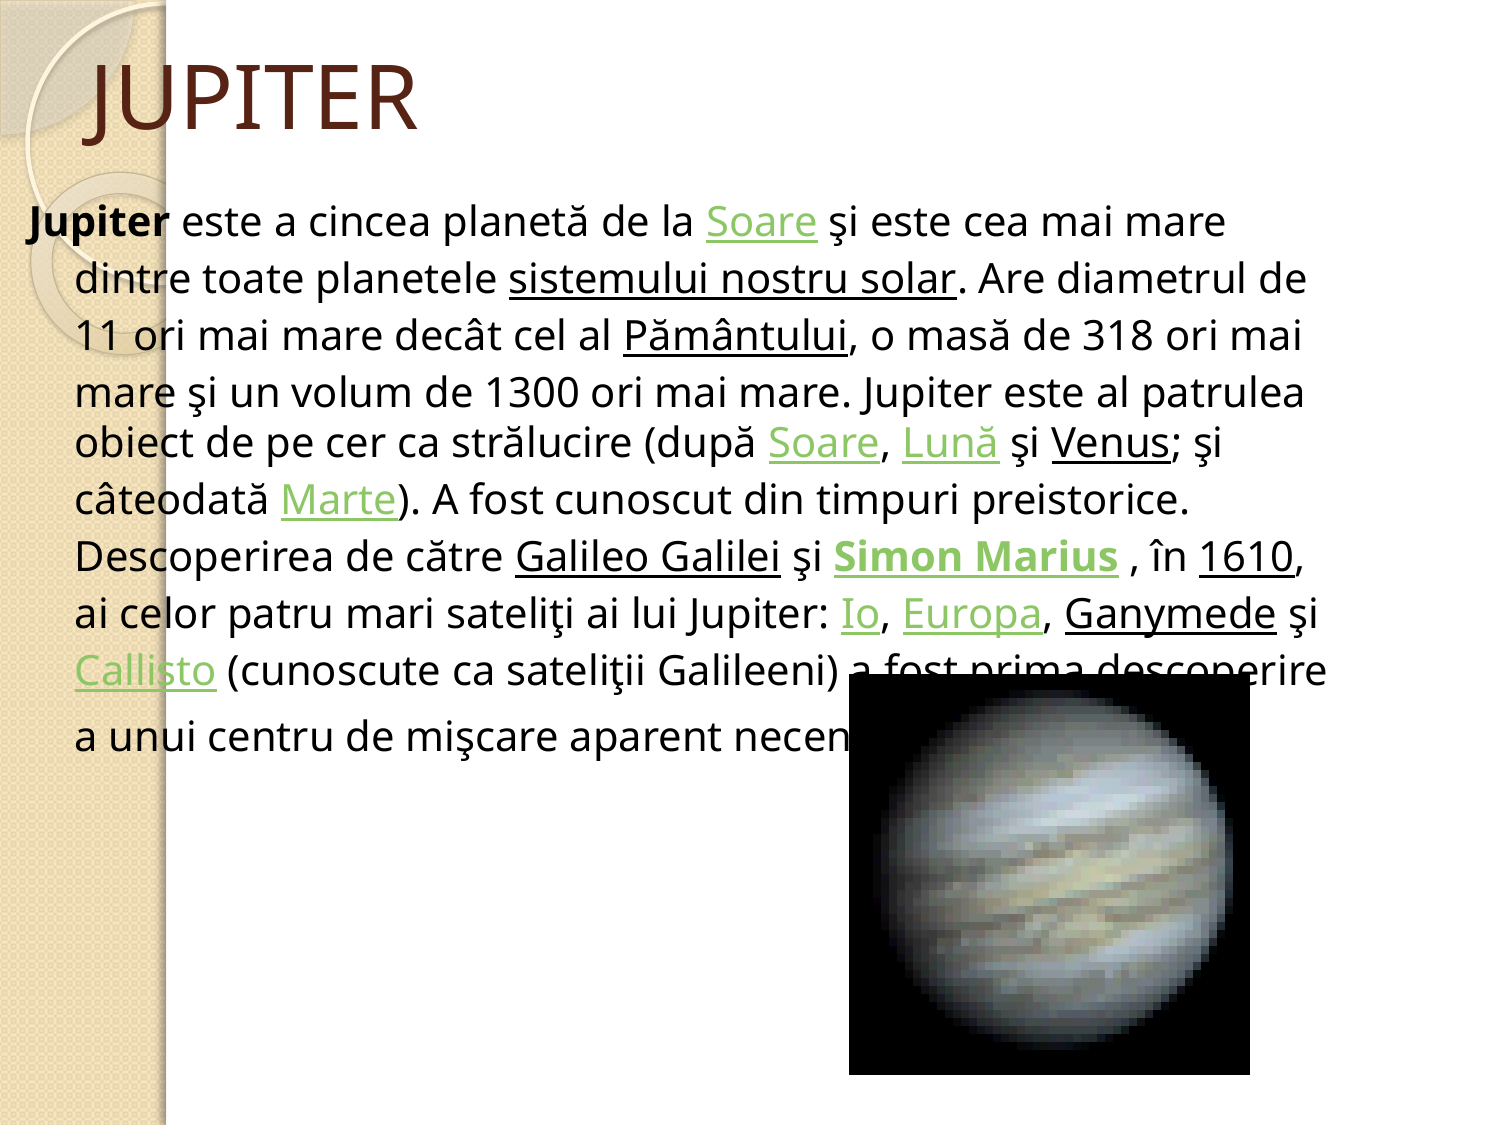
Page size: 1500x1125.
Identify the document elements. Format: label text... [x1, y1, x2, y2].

picture [849, 674, 1251, 1076]
list Jupiter este a cincea planetă de la Soare şi este cea mai mare dintre toate planetele sistemului nostru solar. Are diametrul de 11 ori mai mare decât cel al Pământului, o masă de 318 ori mai mare şi un volum de 1300 ori mai mare. Jupiter este al patrulea obiect de pe cer ca strălucire (după Soare, Lună şi Venus; şi câteodată Marte). A fost cunoscut din timpuri preistorice. Descoperirea de către Galileo Galilei şi Simon Marius , în 1610, ai celor patru mari sateliţi ai lui Jupiter: Io, Europa, Ganymede şi Callisto (cunoscute ca sateliţii Galileeni) a fost prima descoperire a unui centru de mişcare aparent necentrat pe Pământ. [0, 187, 1351, 931]
title JUPITER [75, 0, 1425, 188]
